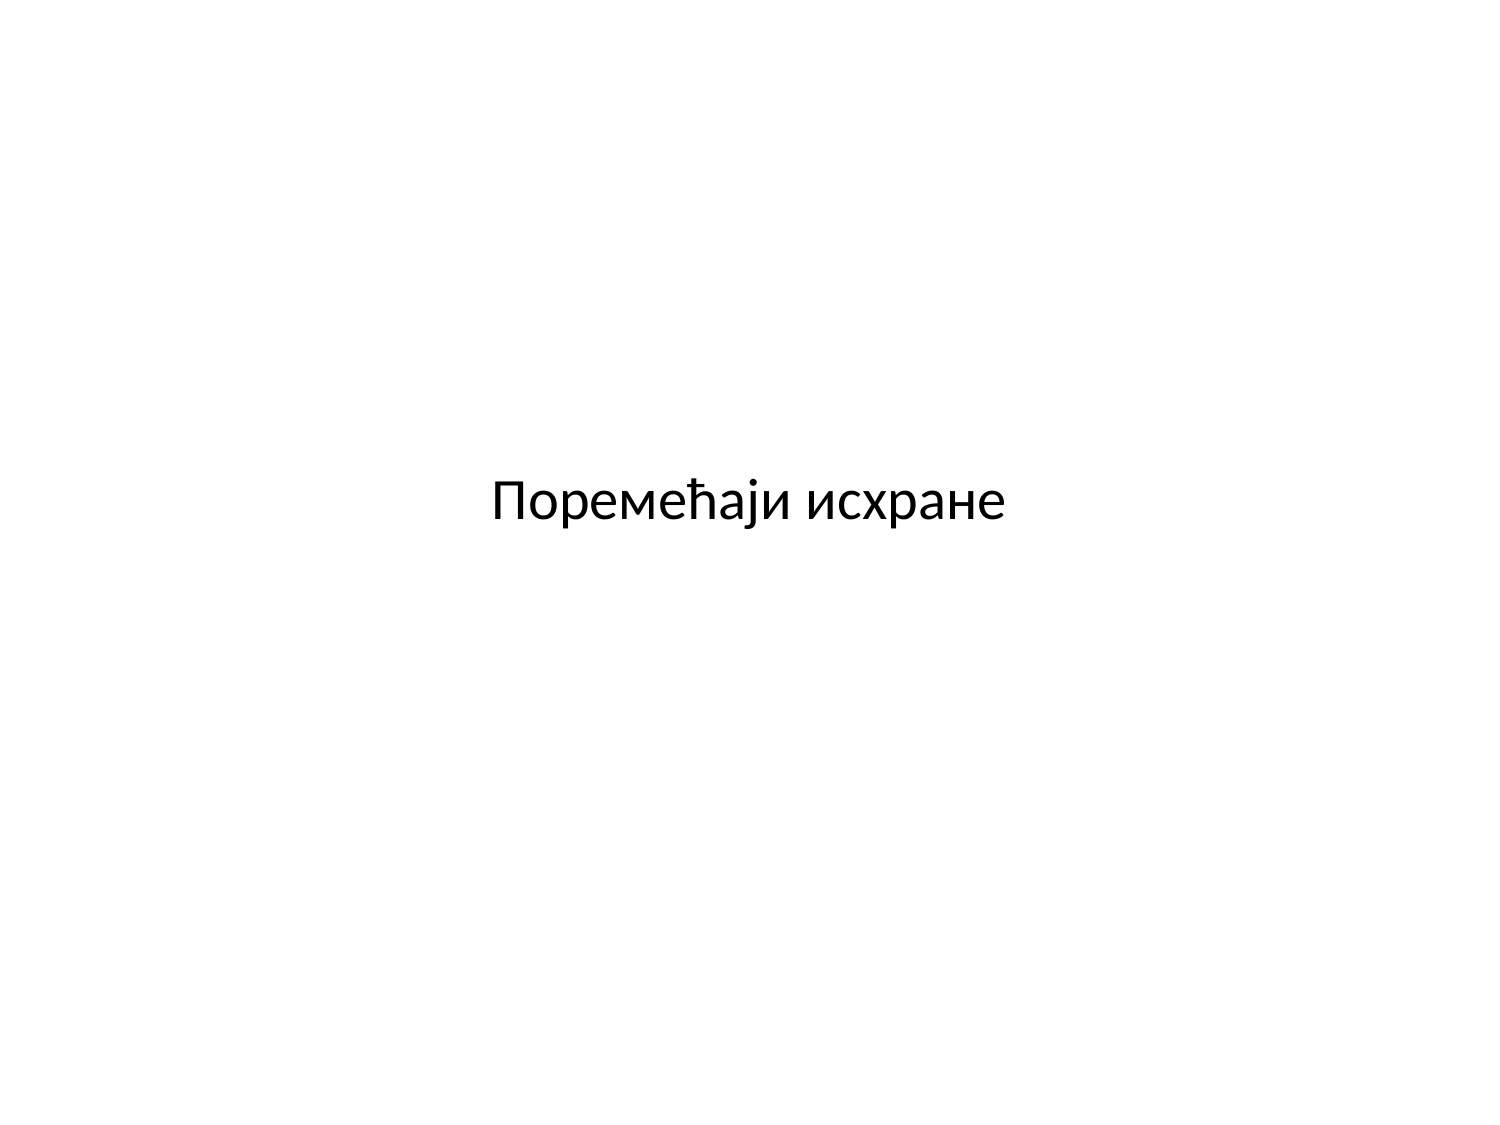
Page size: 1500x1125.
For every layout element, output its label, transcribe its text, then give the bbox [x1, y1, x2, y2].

title Поремећаји исхране [112, 349, 1388, 591]
